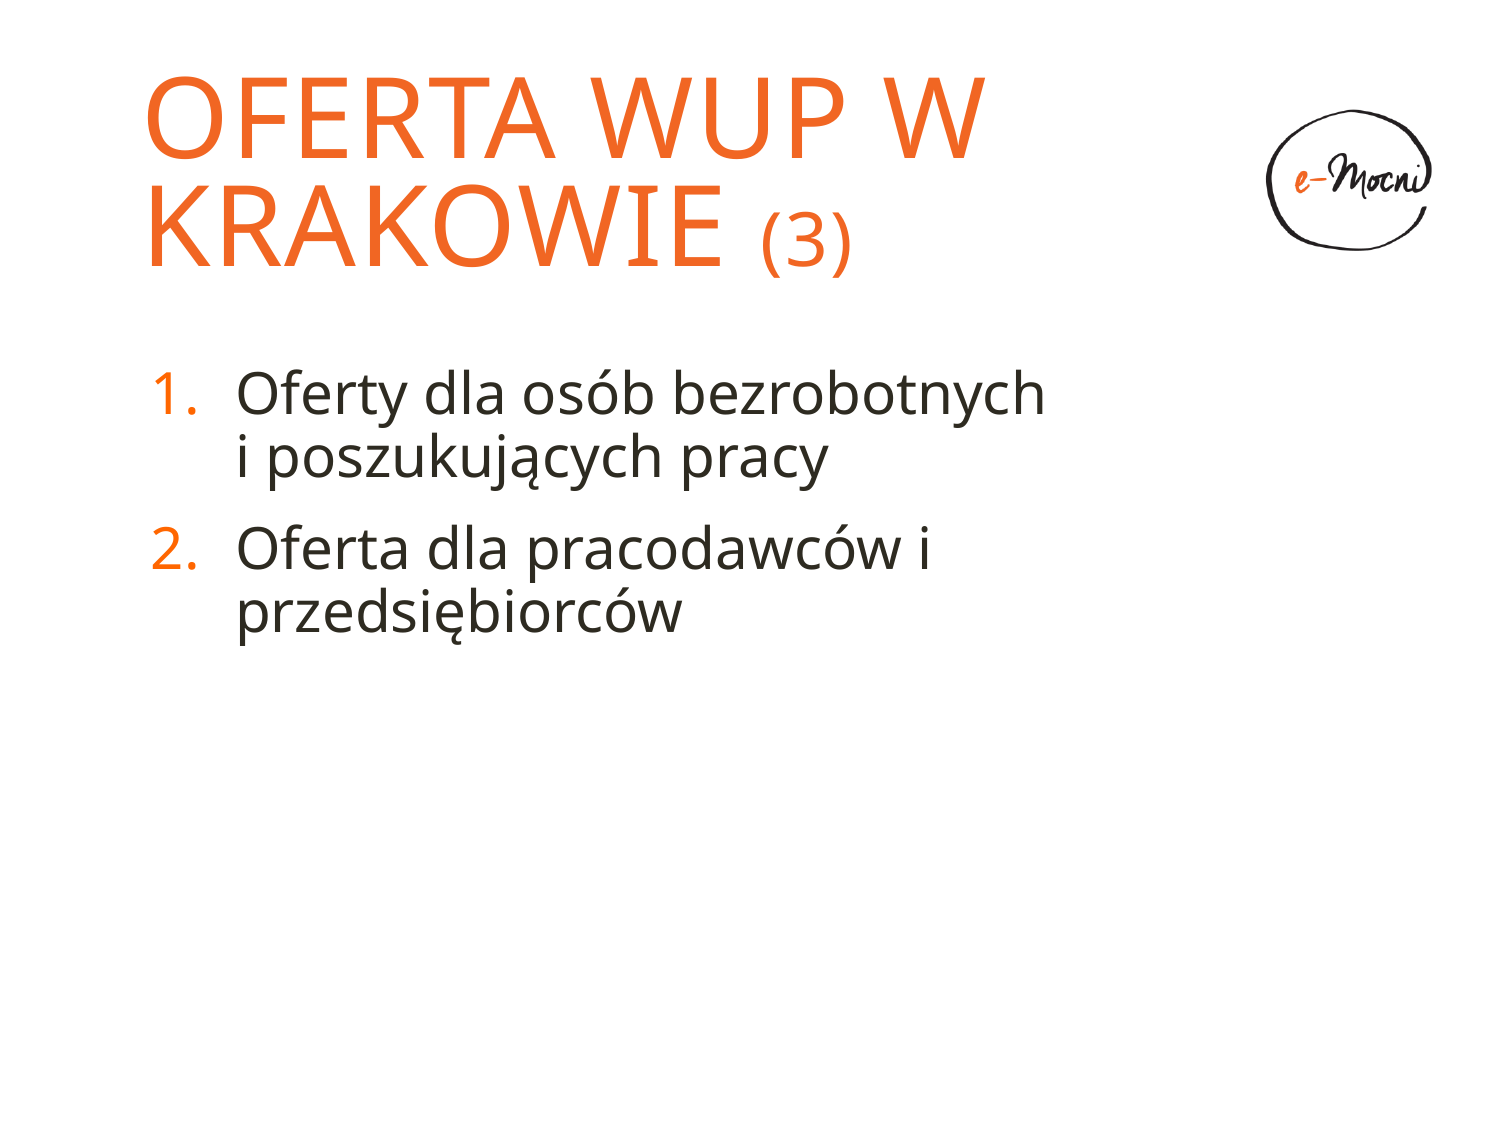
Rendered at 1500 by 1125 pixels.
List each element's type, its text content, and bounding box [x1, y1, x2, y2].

title Oferta wup w Krakowie (3) [126, 64, 1377, 296]
picture [1209, 96, 1488, 264]
list Oferty dla osób bezrobotnych i poszukujących pracy Oferta dla pracodawców i przedsiębiorców [143, 357, 1377, 729]
